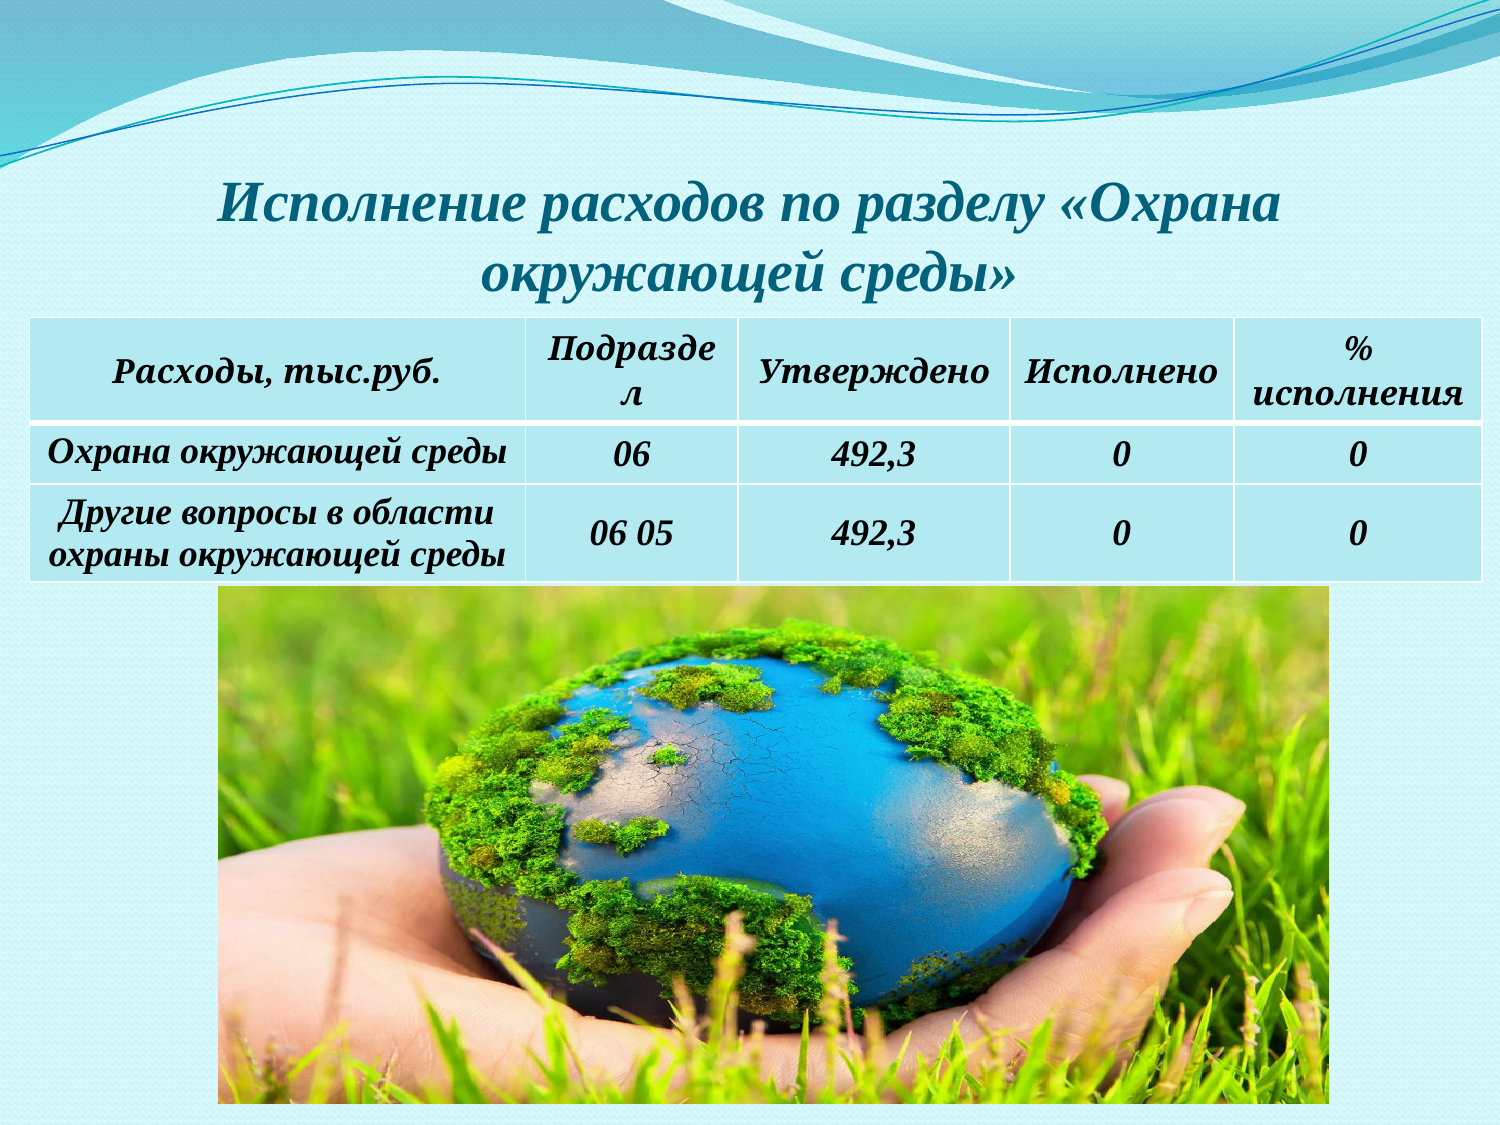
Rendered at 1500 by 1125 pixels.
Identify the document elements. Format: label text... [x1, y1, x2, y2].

table_cell 0 [1235, 485, 1481, 581]
table_header Расходы, тыс.руб. [30, 318, 525, 420]
table_cell 06 05 [526, 485, 737, 581]
table_header % исполнения [1235, 318, 1481, 420]
table_cell 0 [1011, 426, 1233, 483]
table_header Исполнено [1011, 318, 1233, 420]
table_header Утверждено [739, 318, 1009, 420]
table_cell 0 [1011, 485, 1233, 581]
table_cell 0 [1235, 426, 1481, 483]
table_cell 492,3 [739, 426, 1009, 483]
picture [218, 585, 1329, 1104]
table_header Подраздел [526, 318, 737, 420]
table_cell Другие вопросы в области охраны окружающей среды [30, 485, 525, 581]
table_cell Охрана окружающей среды [30, 426, 525, 483]
table_cell 06 [526, 426, 737, 483]
table_cell 492,3 [739, 485, 1009, 581]
title Исполнение расходов по разделу «Охрана окружающей среды» [75, 115, 1425, 303]
